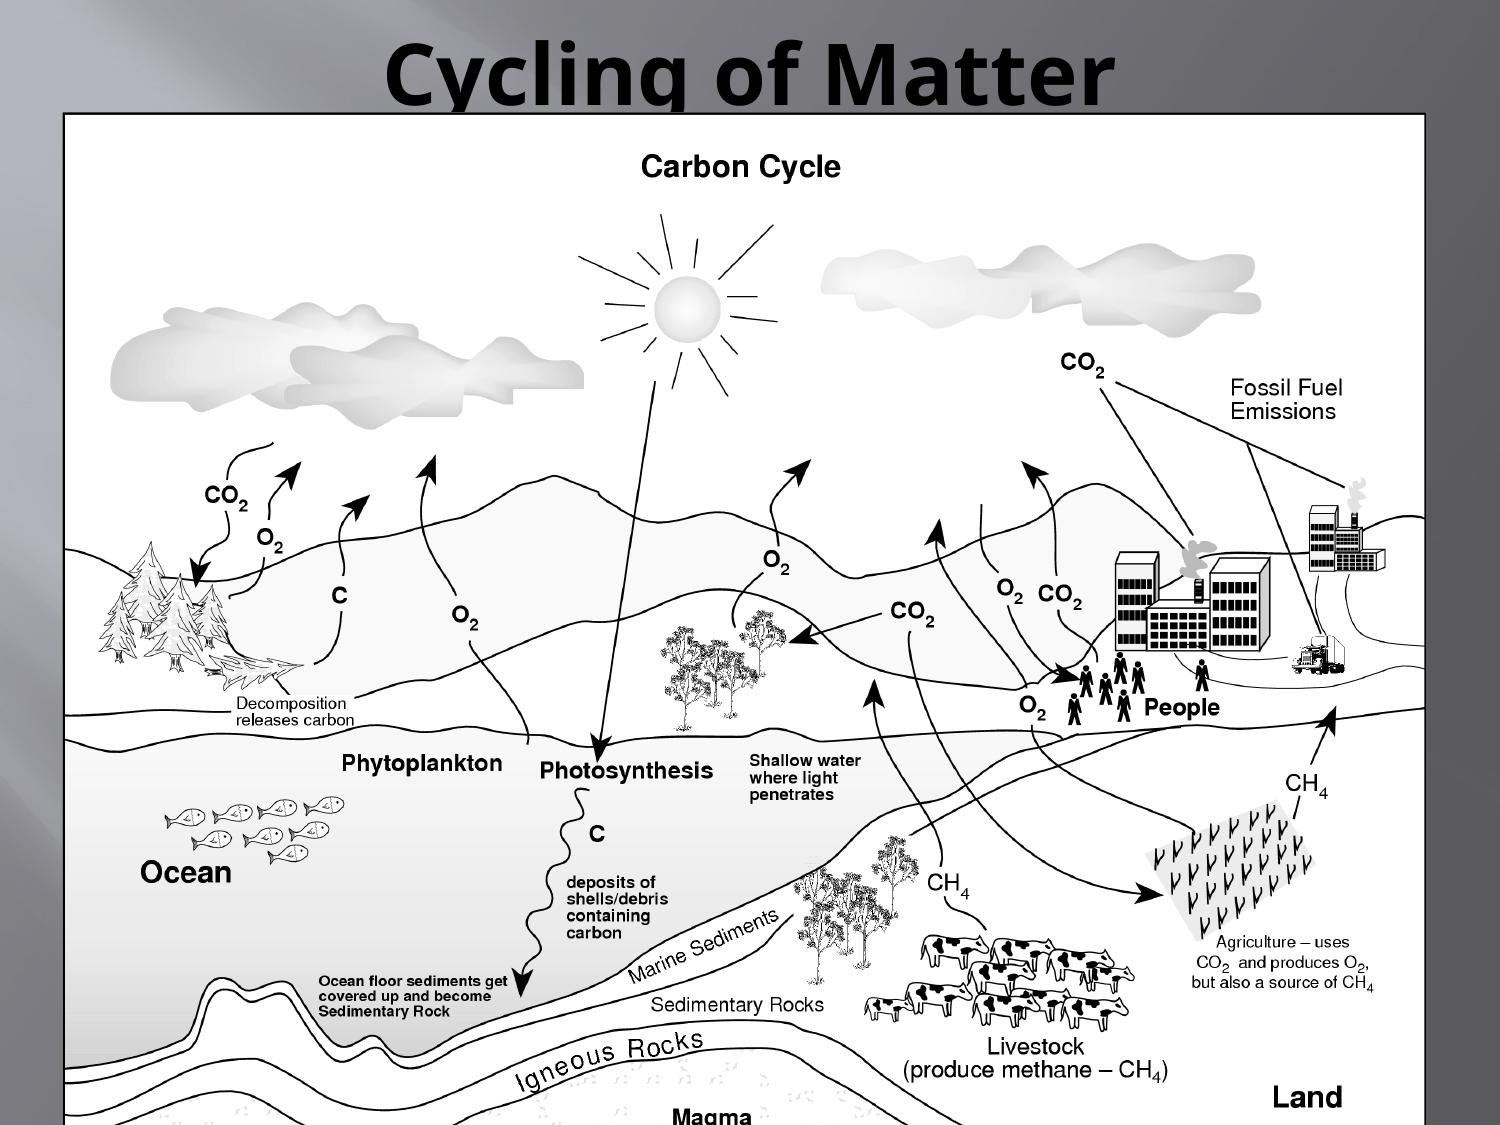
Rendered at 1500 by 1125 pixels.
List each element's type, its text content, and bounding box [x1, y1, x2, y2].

title Cycling of Matter [75, 0, 1425, 112]
picture [62, 112, 1427, 1125]
